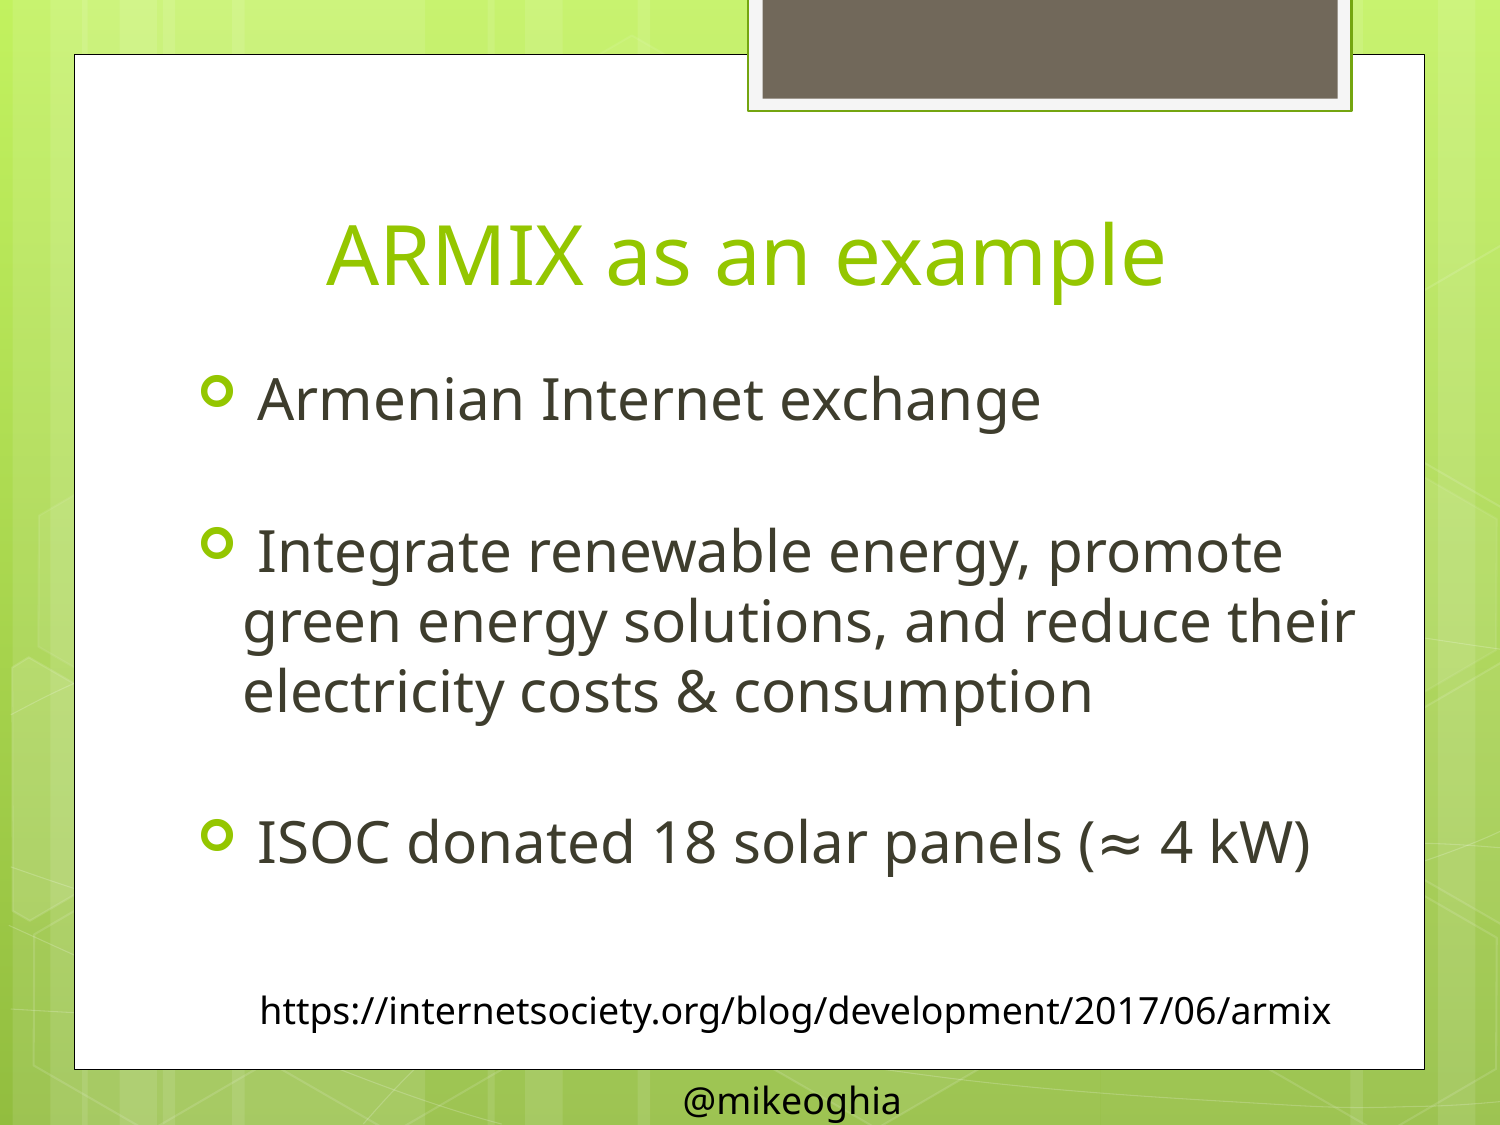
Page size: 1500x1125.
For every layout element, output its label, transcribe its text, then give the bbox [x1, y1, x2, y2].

list Armenian Internet exchange Integrate renewable energy, promote green energy solutions, and reduce their electricity costs & consumption ISOC donated 18 solar panels (≈ 4 kW) [171, 354, 1423, 931]
text_box @mikeoghia [668, 1069, 918, 1125]
text_box https://internetsociety.org/blog/development/2017/06/armix [244, 979, 1348, 1040]
title ARMIX as an example [171, 121, 1324, 310]
